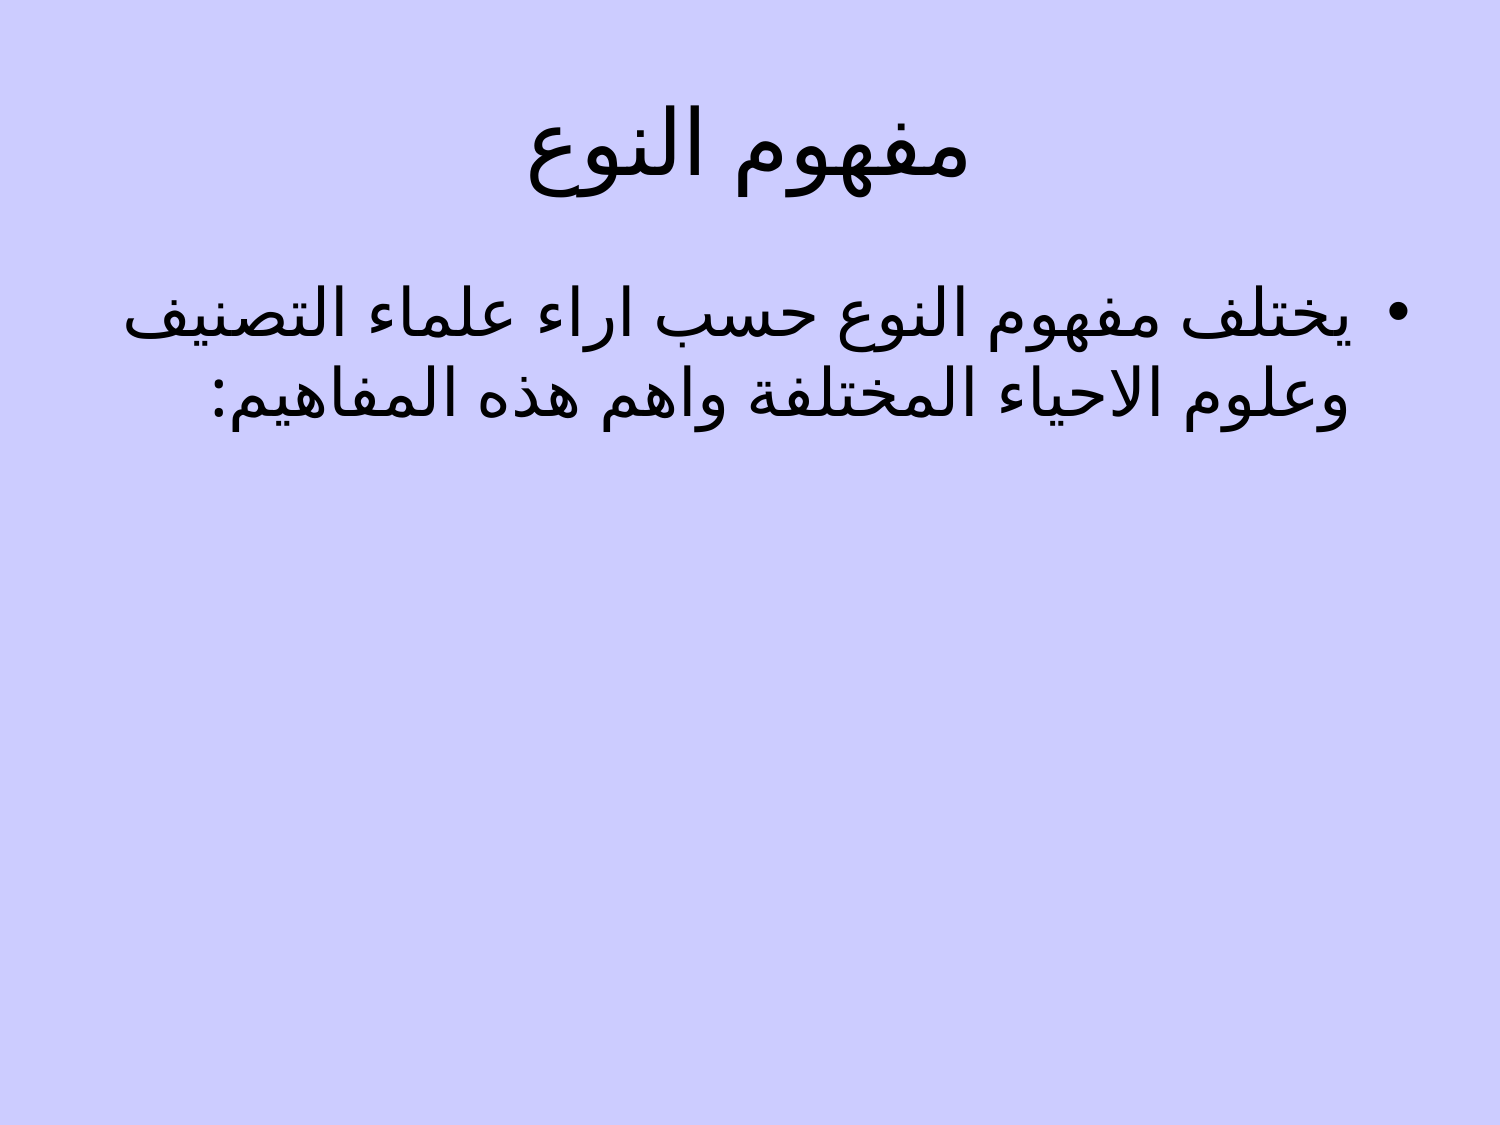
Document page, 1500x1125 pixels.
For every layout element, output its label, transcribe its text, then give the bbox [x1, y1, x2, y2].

list يختلف مفهوم النوع حسب اراء علماء التصنيف وعلوم الاحياء المختلفة واهم هذه المفاهيم: [75, 262, 1425, 1005]
title مفهوم النوع [75, 45, 1425, 233]
